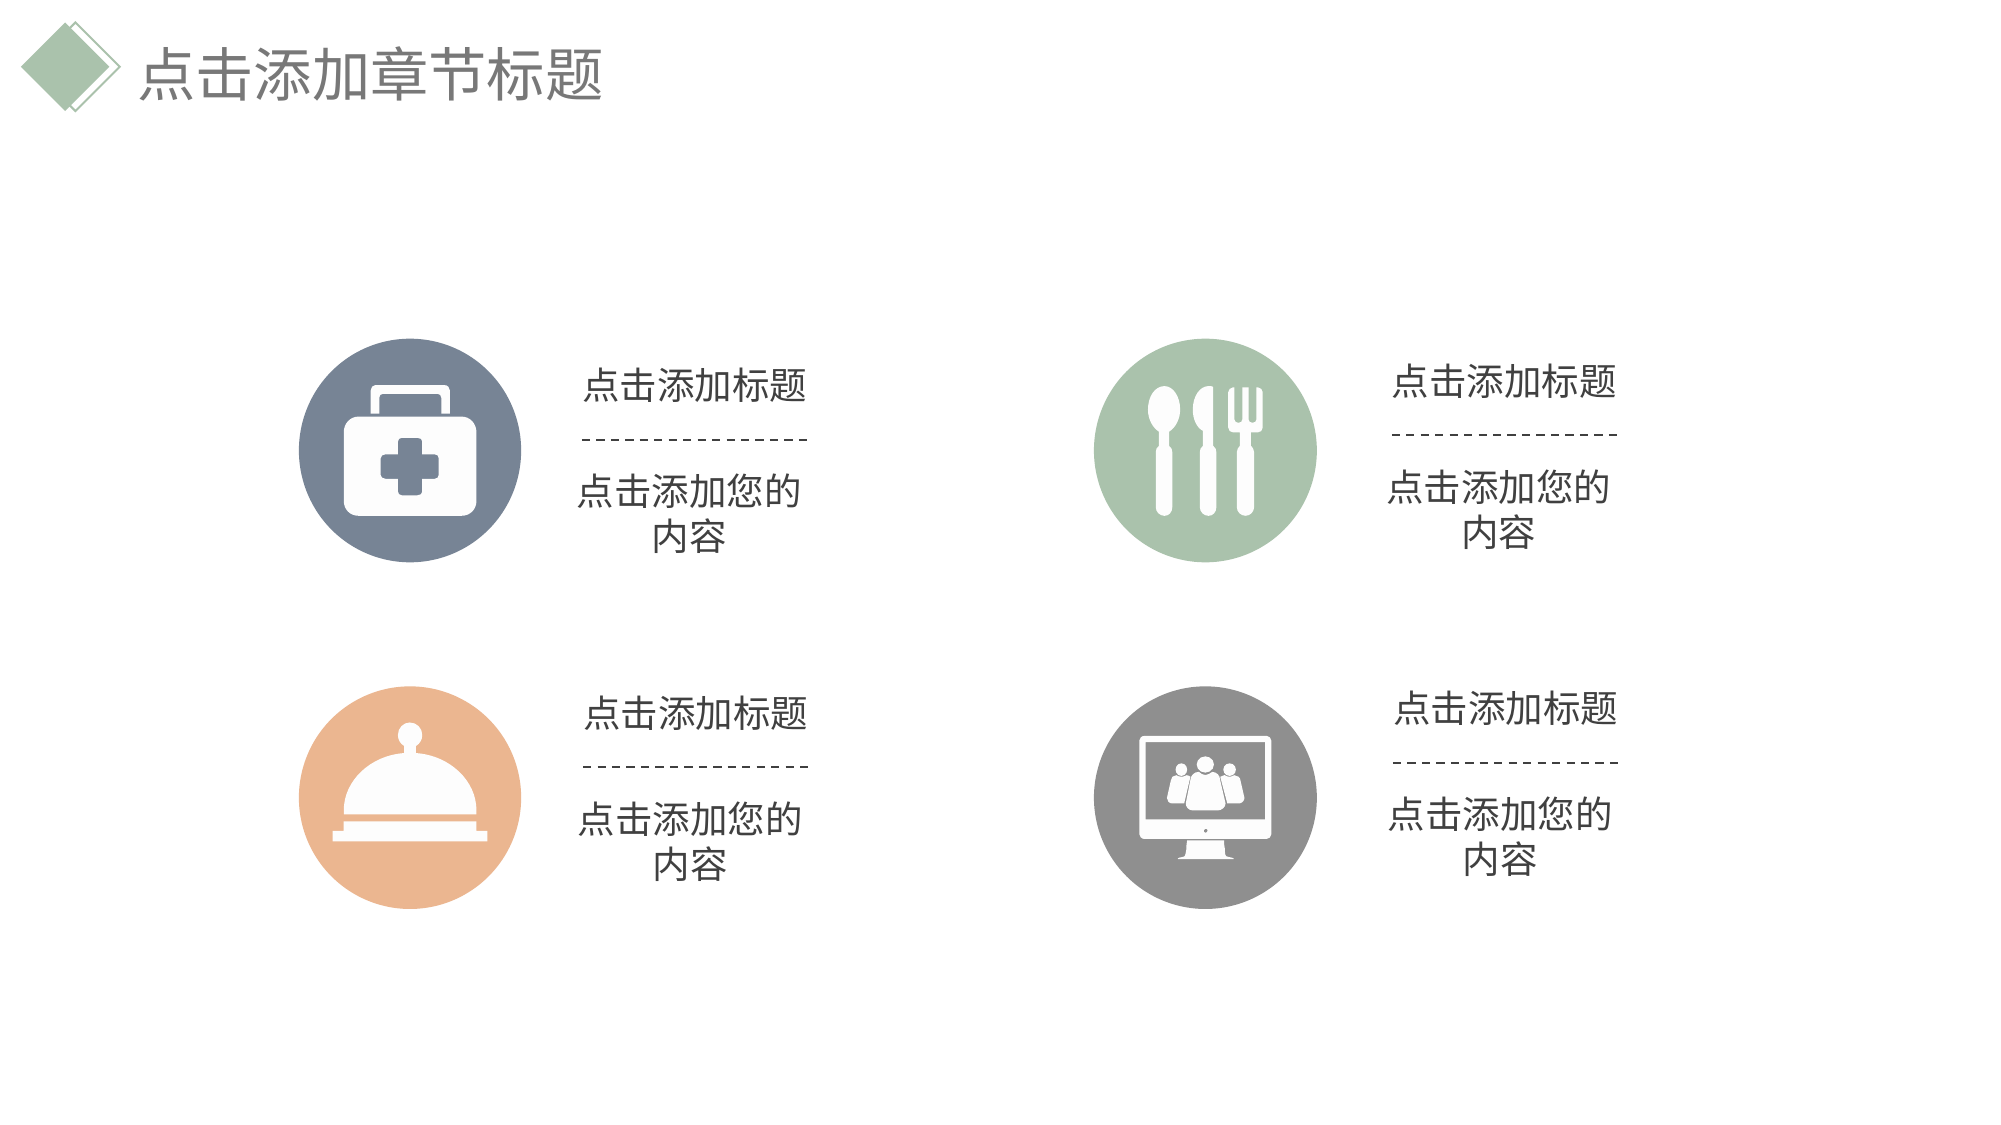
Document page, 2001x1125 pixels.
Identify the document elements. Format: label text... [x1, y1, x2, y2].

text_box 点击添加章节标题 [122, 31, 619, 116]
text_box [1093, 686, 1317, 909]
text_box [544, 682, 836, 895]
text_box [543, 354, 835, 567]
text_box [298, 686, 522, 909]
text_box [1353, 350, 1645, 563]
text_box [298, 338, 522, 563]
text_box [1093, 338, 1317, 563]
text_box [1354, 678, 1646, 890]
